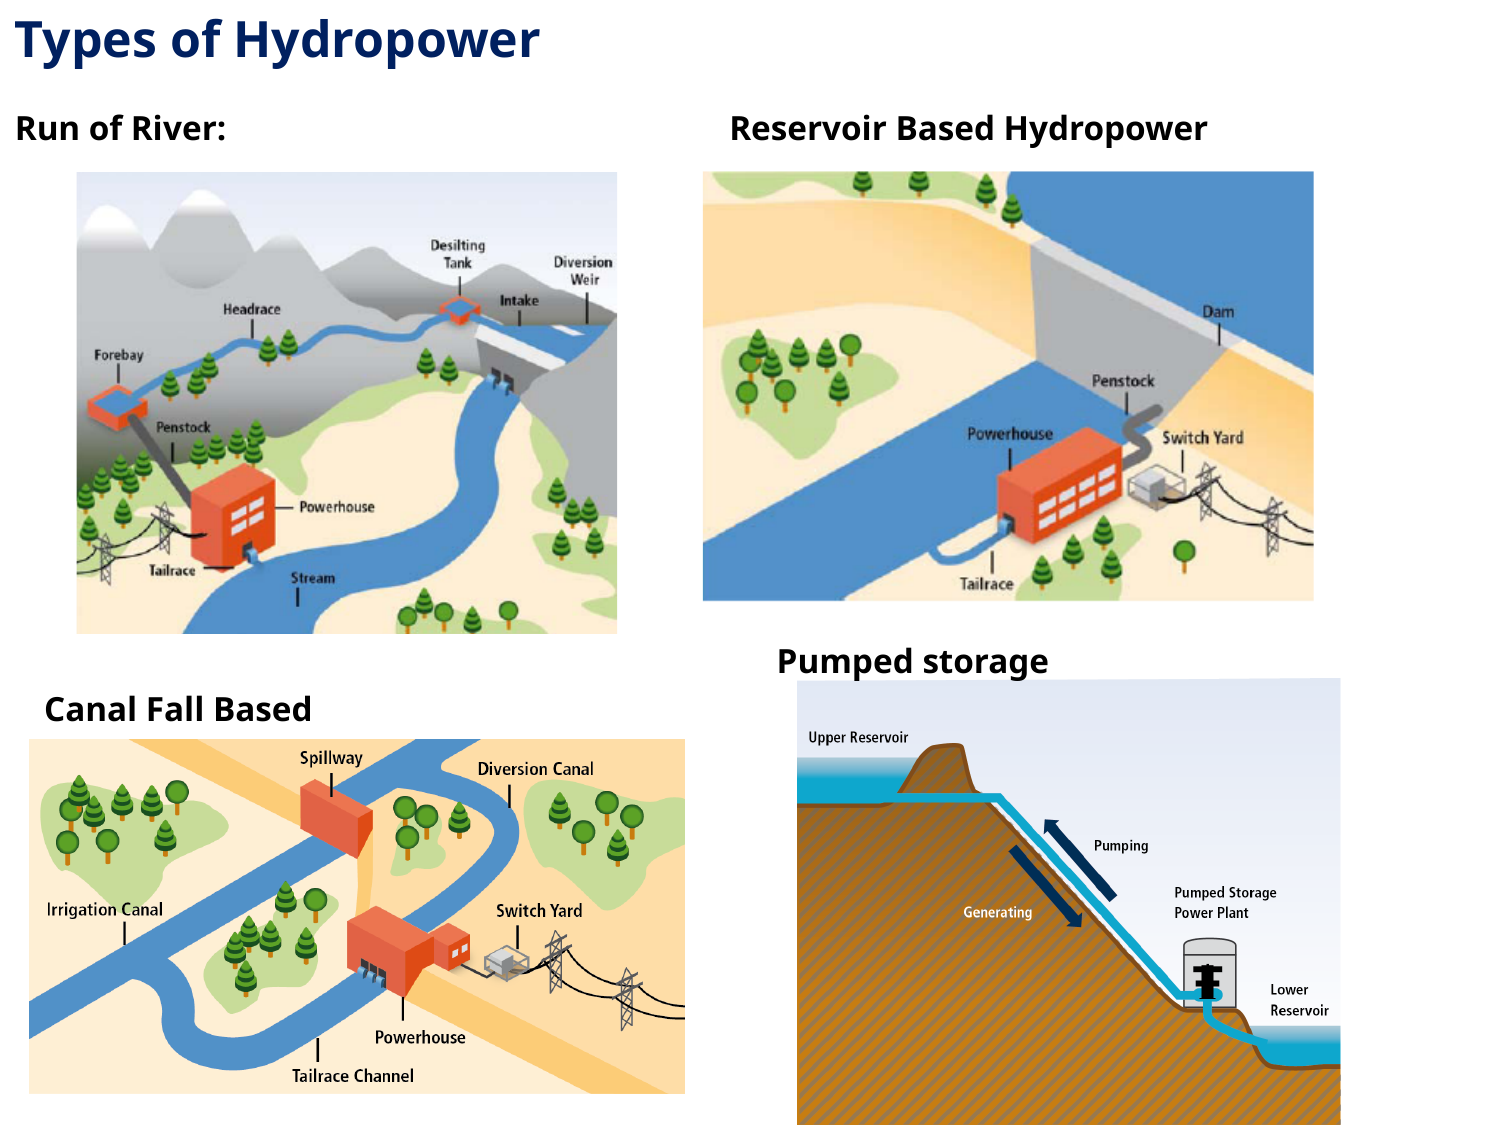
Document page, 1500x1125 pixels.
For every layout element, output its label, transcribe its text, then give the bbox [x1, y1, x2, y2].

picture [29, 739, 686, 1095]
text_box Reservoir Based Hydropower [714, 100, 1465, 155]
text_box Pumped storage [761, 633, 1258, 688]
picture [796, 678, 1341, 1043]
picture [796, 803, 1341, 1125]
text_box Canal Fall Based [29, 680, 526, 736]
picture [702, 160, 1315, 603]
text_box Types of Hydropower Run of River: [0, 0, 688, 155]
picture [76, 172, 618, 634]
